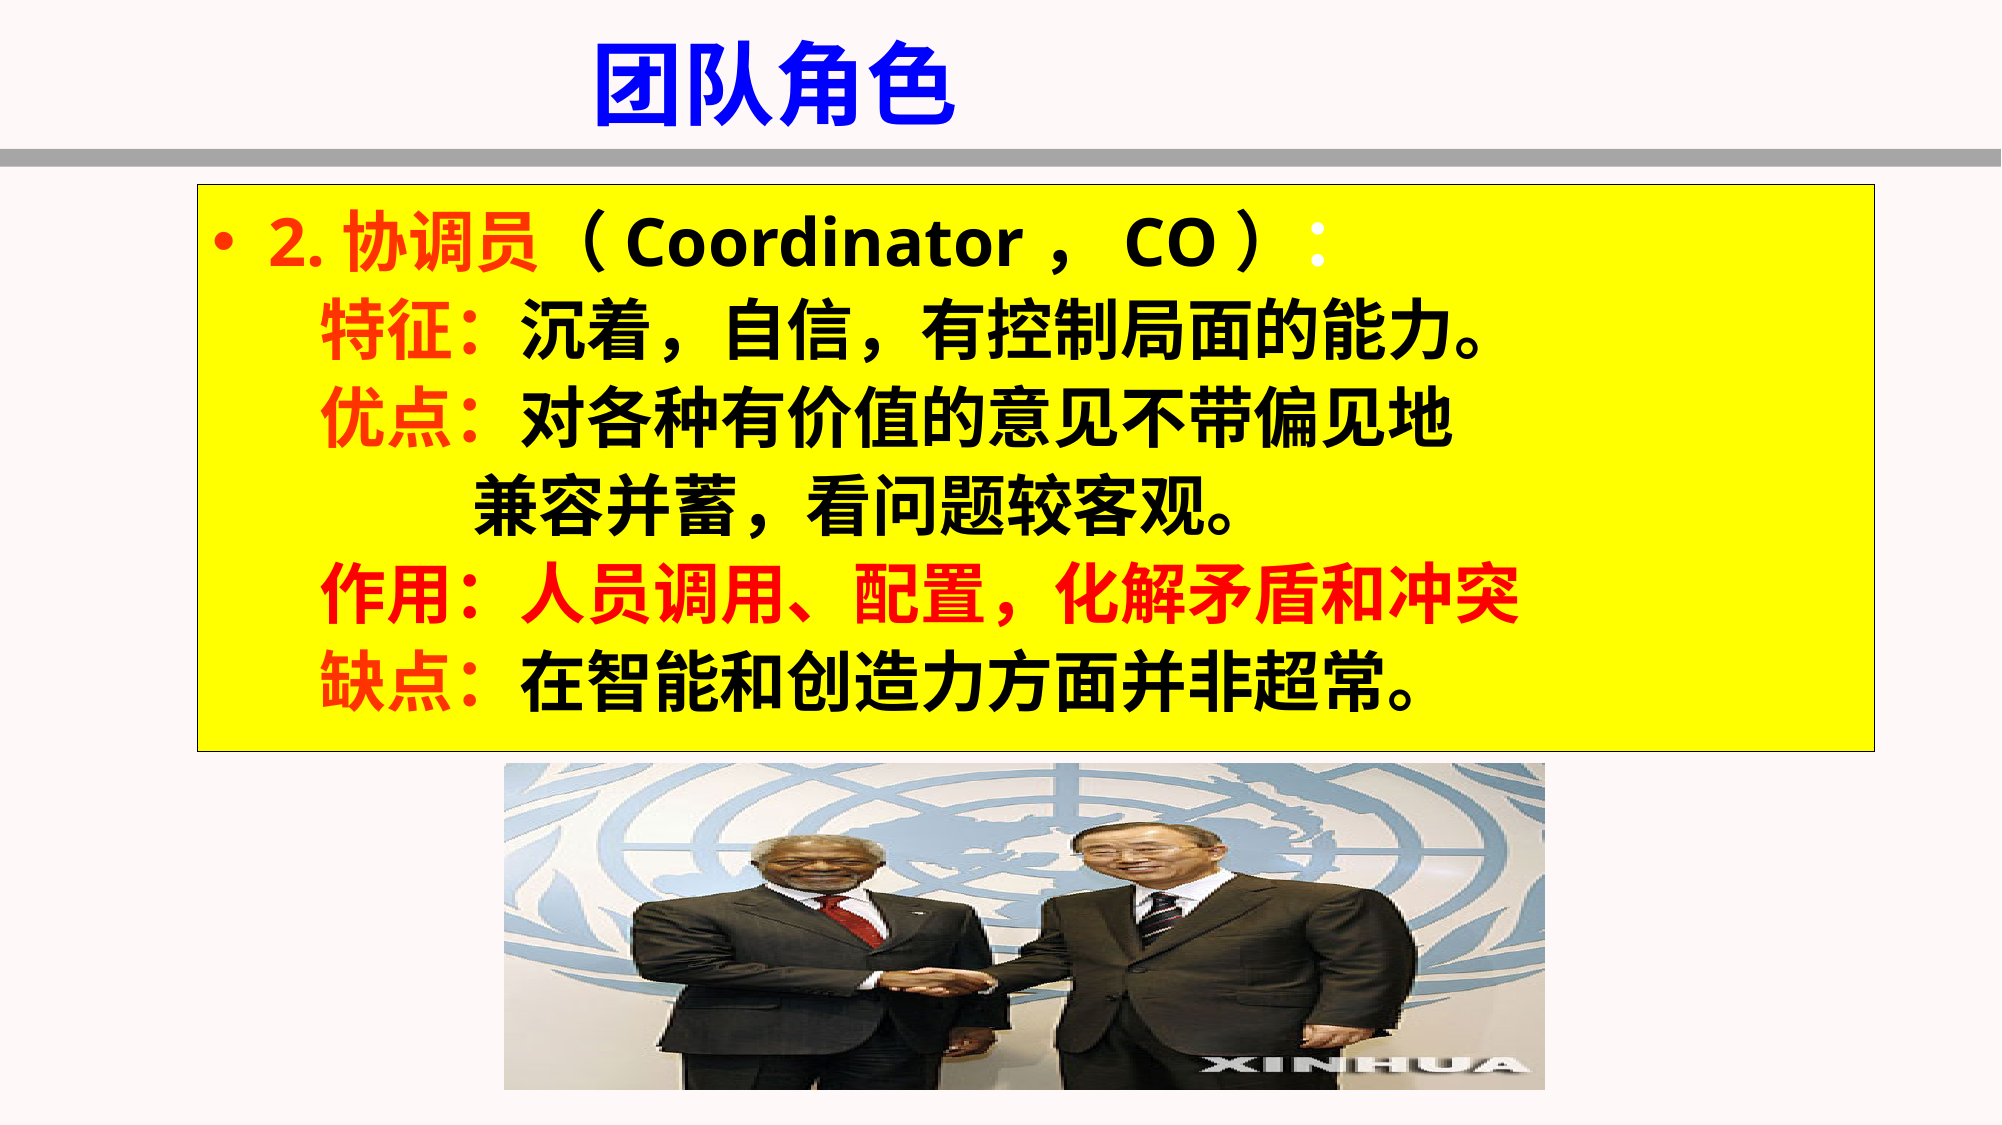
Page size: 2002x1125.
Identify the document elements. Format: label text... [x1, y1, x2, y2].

title 团队角色 [445, 19, 979, 222]
picture [504, 763, 1545, 1090]
list 2.协调员（Coordinator，CO）： 特征：沉着，自信，有控制局面的能力。 优点：对各种有价值的意见不带偏见地 兼容并蓄，看问题较客观。 作用：人员调用、配置，化解矛盾和冲突 缺点：在智能和创造力方面并非超常。 [197, 184, 1875, 752]
